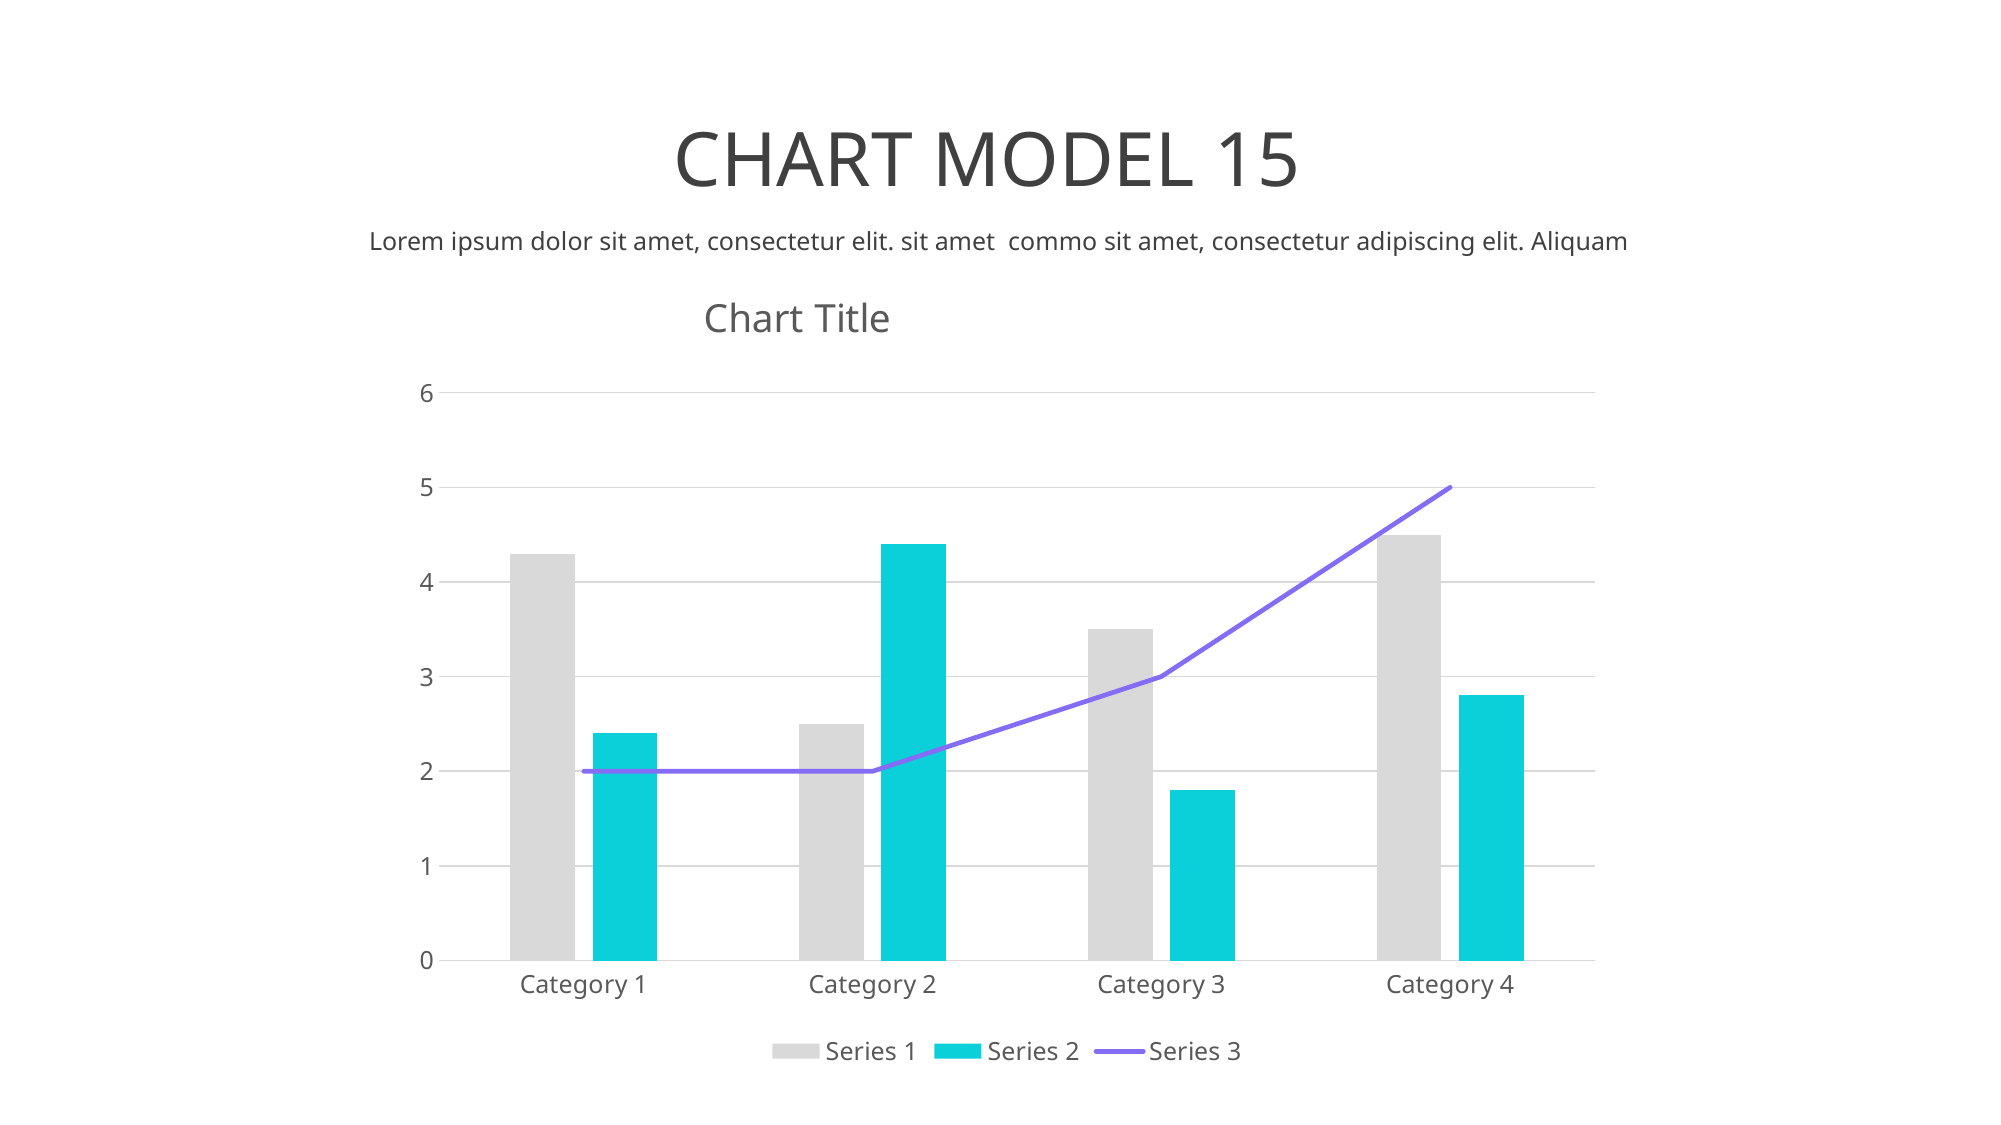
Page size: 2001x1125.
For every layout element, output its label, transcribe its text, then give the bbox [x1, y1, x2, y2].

chart [394, 258, 1620, 1075]
text_box Lorem ipsum dolor sit amet, consectetur elit. sit amet commo sit amet, consectetur adipiscing elit. Aliquam [341, 202, 1659, 263]
text_box CHART MODEL 15 [506, 66, 1469, 202]
